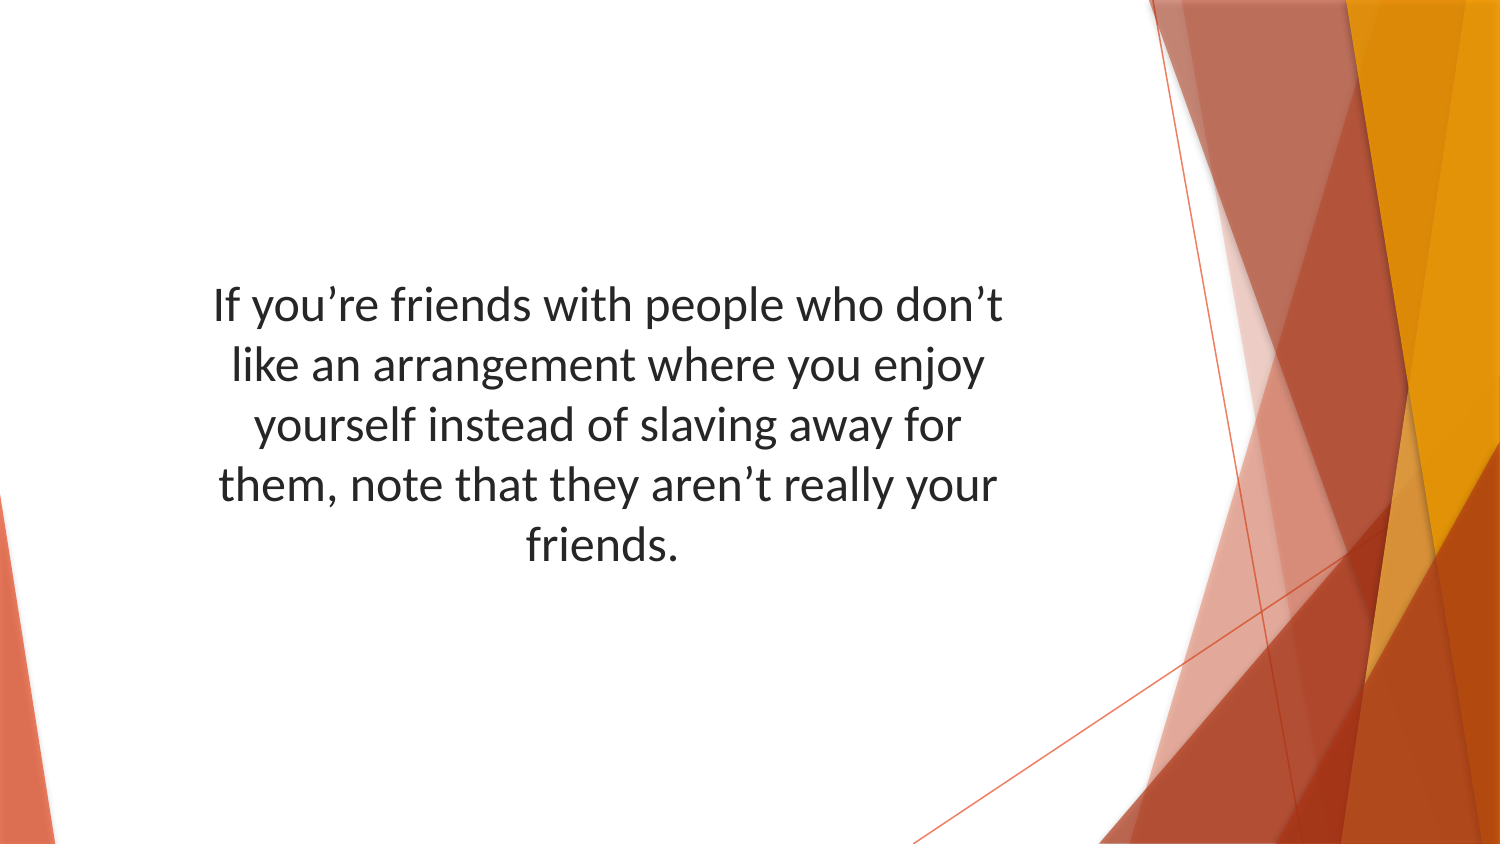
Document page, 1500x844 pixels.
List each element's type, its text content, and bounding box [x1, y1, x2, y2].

list If you’re friends with people who don’t like an arrangement where you enjoy yourself instead of slaving away for them, note that they aren’t really your friends. [183, 114, 1034, 729]
